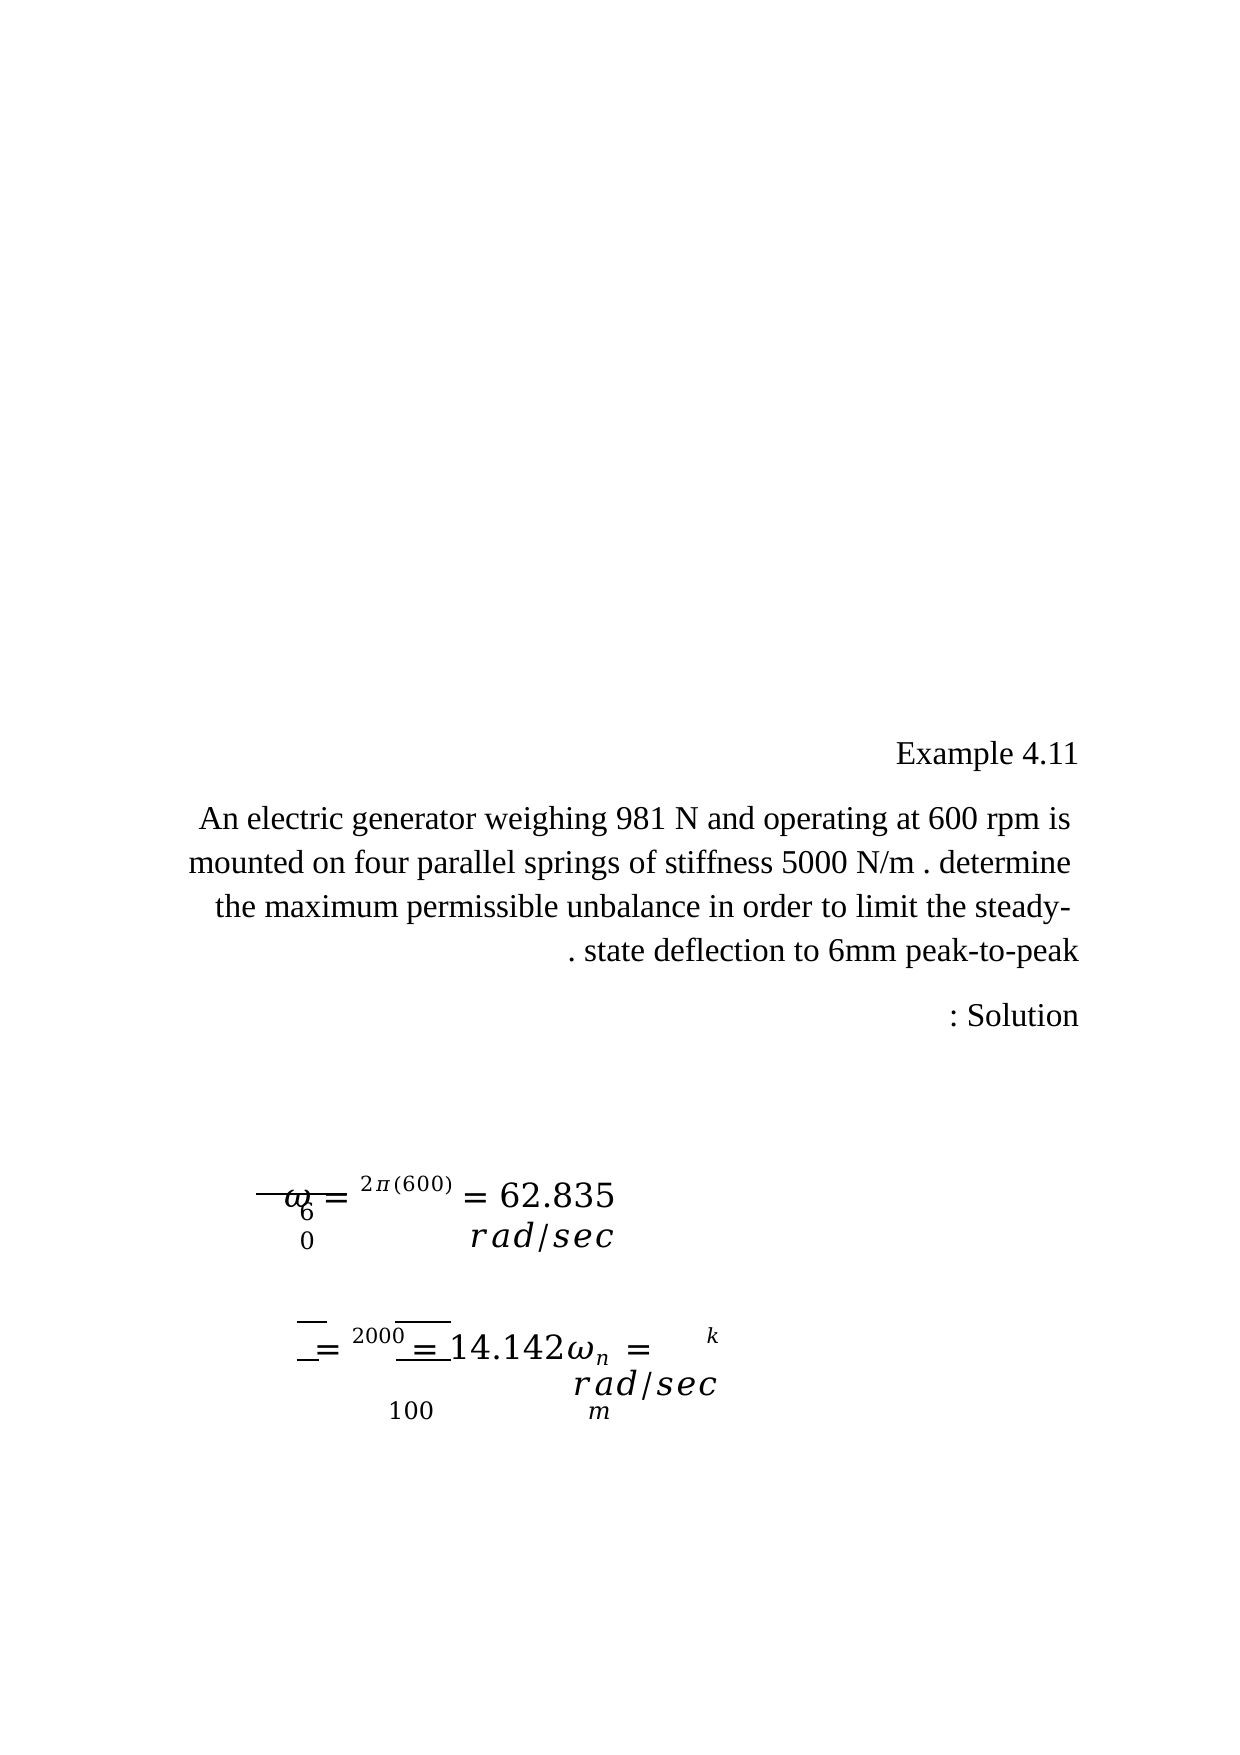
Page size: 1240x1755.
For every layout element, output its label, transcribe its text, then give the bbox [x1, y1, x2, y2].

text_box 𝜔 = 2𝜋(600) = 62.835 𝑟𝑎𝑑/𝑠𝑒𝑐 [180, 1168, 623, 1255]
text_box 𝜔𝑛 = 𝑘 = 2000 = 14.142 𝑟𝑎𝑑/𝑠𝑒𝑐 𝑚 100 [179, 1333, 728, 1425]
text_box Example 4.11 An electric generator weighing 981 N and operating at 600 rpm is mounted on four parallel springs of stiffness 5000 N/m . determine the maximum permissible unbalance in order to limit the steady- state deflection to 6mm peak-to-peak . Solution : [185, 728, 1082, 1033]
